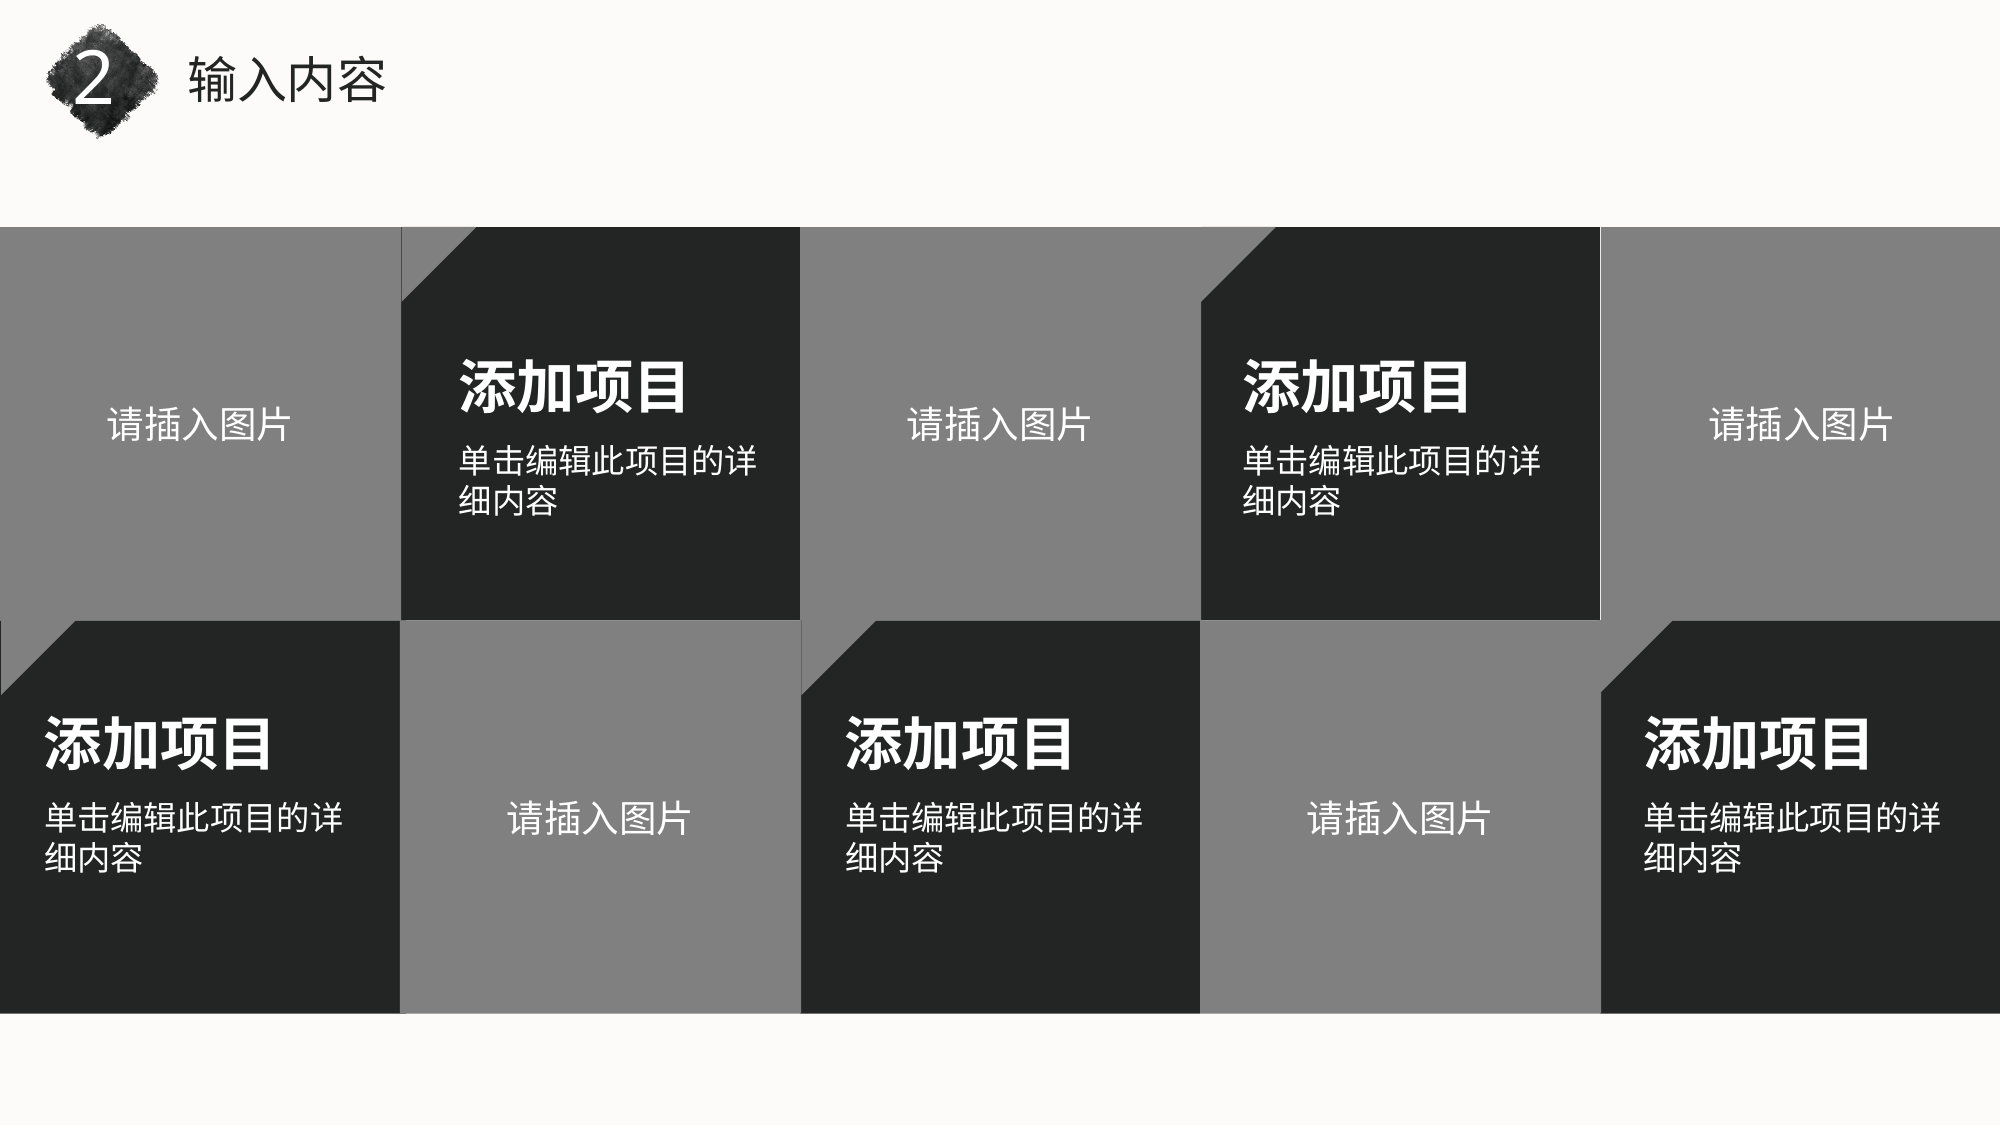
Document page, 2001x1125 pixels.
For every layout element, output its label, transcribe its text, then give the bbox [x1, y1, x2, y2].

text_box [1, 621, 76, 696]
text_box 请插入图片 [1600, 227, 2000, 621]
text_box [402, 227, 800, 620]
text_box [1602, 621, 2000, 1014]
text_box [1602, 621, 1673, 692]
text_box 添加项目 [438, 348, 793, 422]
text_box 添加项目 [1623, 705, 1977, 778]
text_box [1201, 226, 1277, 301]
text_box 单击编辑此项目的详细内容 [824, 787, 1179, 959]
text_box 单击编辑此项目的详细内容 [1623, 787, 1977, 959]
text_box [802, 621, 1200, 1014]
picture [42, 22, 163, 139]
text_box 添加项目 [1222, 348, 1576, 422]
text_box 请插入图片 [800, 227, 1202, 621]
text_box [802, 621, 876, 695]
text_box [0, 621, 399, 1014]
text_box 单击编辑此项目的详细内容 [1222, 430, 1576, 602]
text_box 请插入图片 [1200, 620, 1602, 1014]
text_box 单击编辑此项目的详细内容 [439, 430, 793, 602]
text_box 单击编辑此项目的详细内容 [24, 787, 378, 959]
text_box 添加项目 [23, 705, 378, 778]
text_box 请插入图片 [0, 227, 402, 621]
text_box 添加项目 [824, 705, 1179, 778]
text_box 输入内容 [172, 41, 543, 117]
text_box 请插入图片 [399, 620, 802, 1014]
text_box [401, 226, 477, 302]
text_box [1202, 227, 1600, 620]
